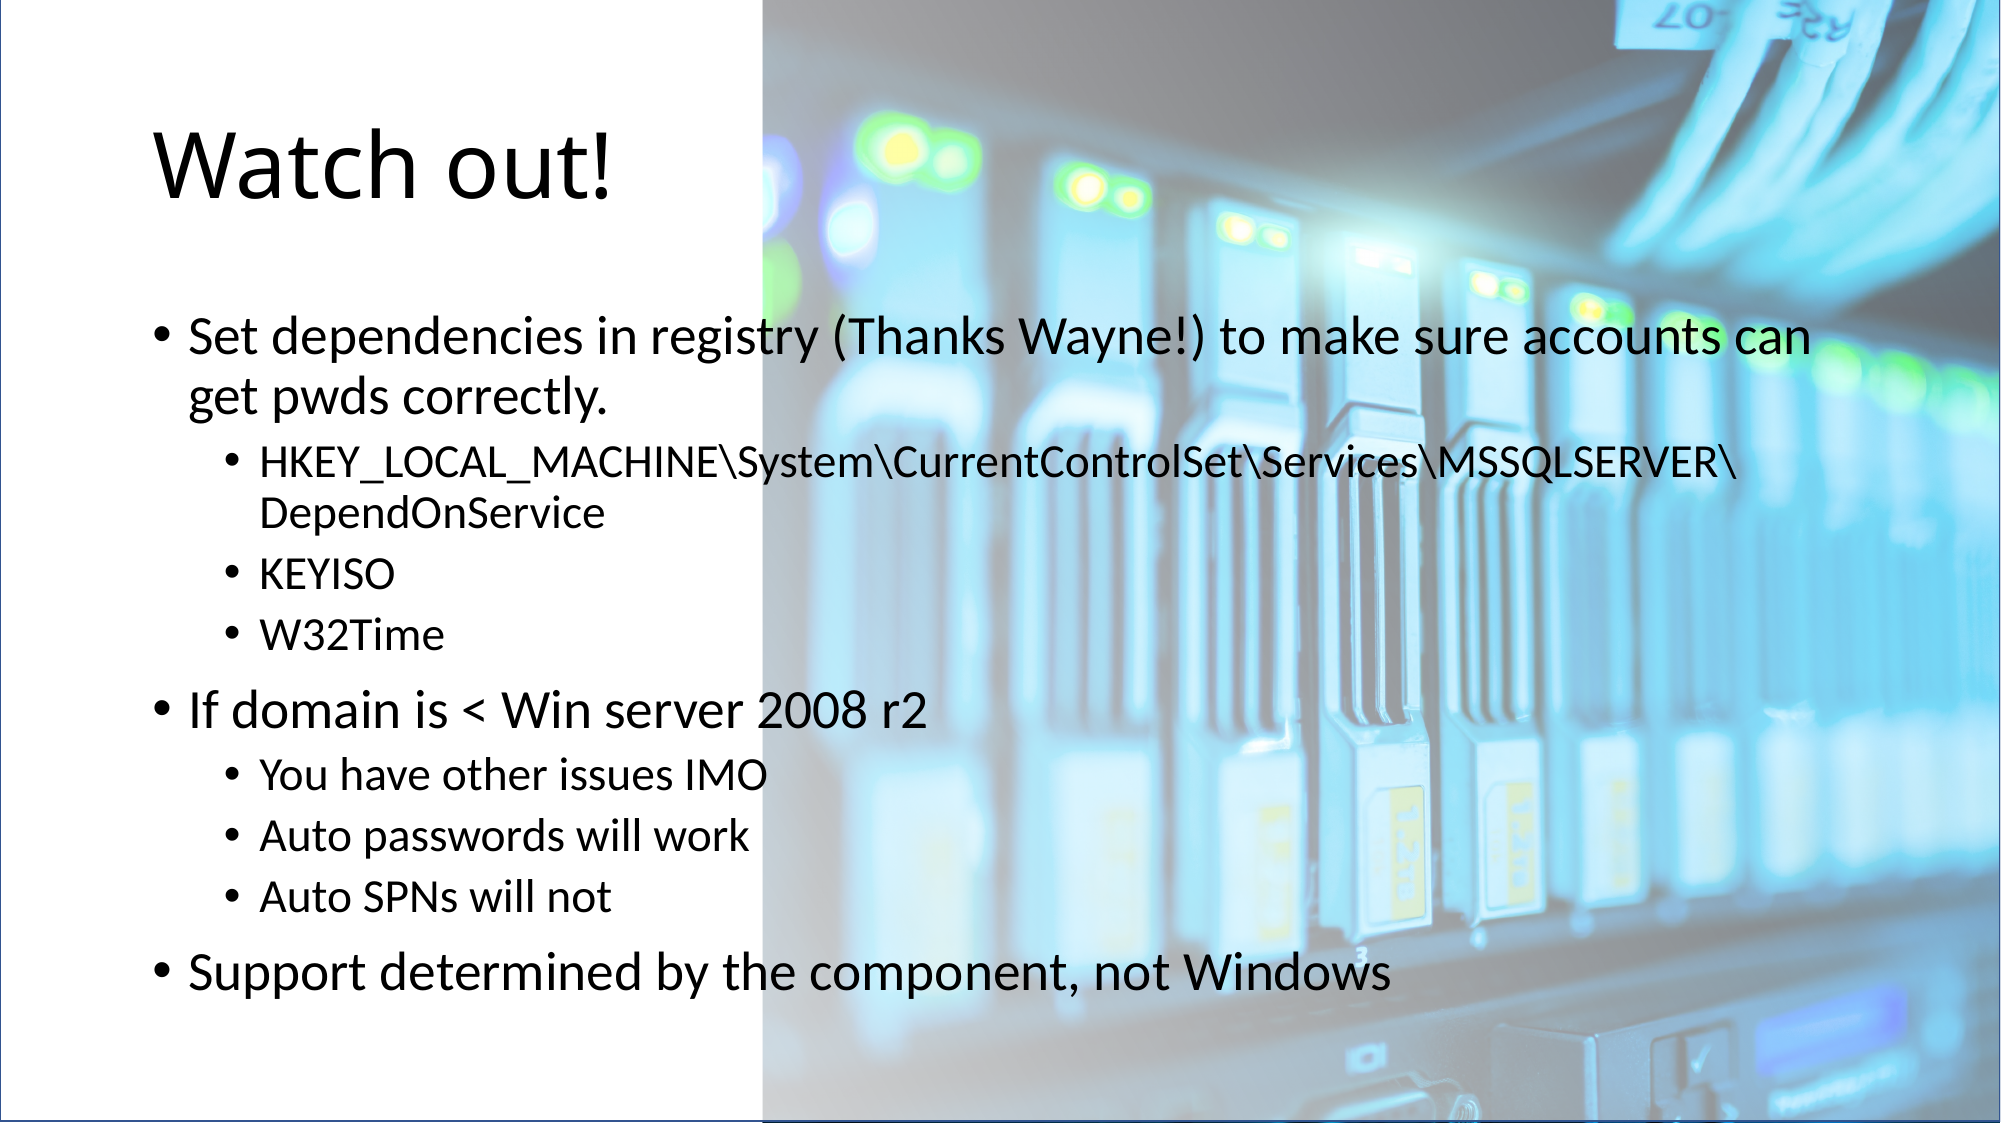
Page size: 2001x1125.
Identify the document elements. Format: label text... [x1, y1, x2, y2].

title Watch out! [137, 59, 1863, 278]
list Set dependencies in registry (Thanks Wayne!) to make sure accounts can get pwds correctly. HKEY_LOCAL_MACHINE\System\CurrentControlSet\Services\MSSQLSERVER\DependOnService KEYISO W32Time If domain is < Win server 2008 r2 You have other issues IMO Auto passwords will work Auto SPNs will not Support determined by the component, not Windows [137, 299, 1863, 1014]
